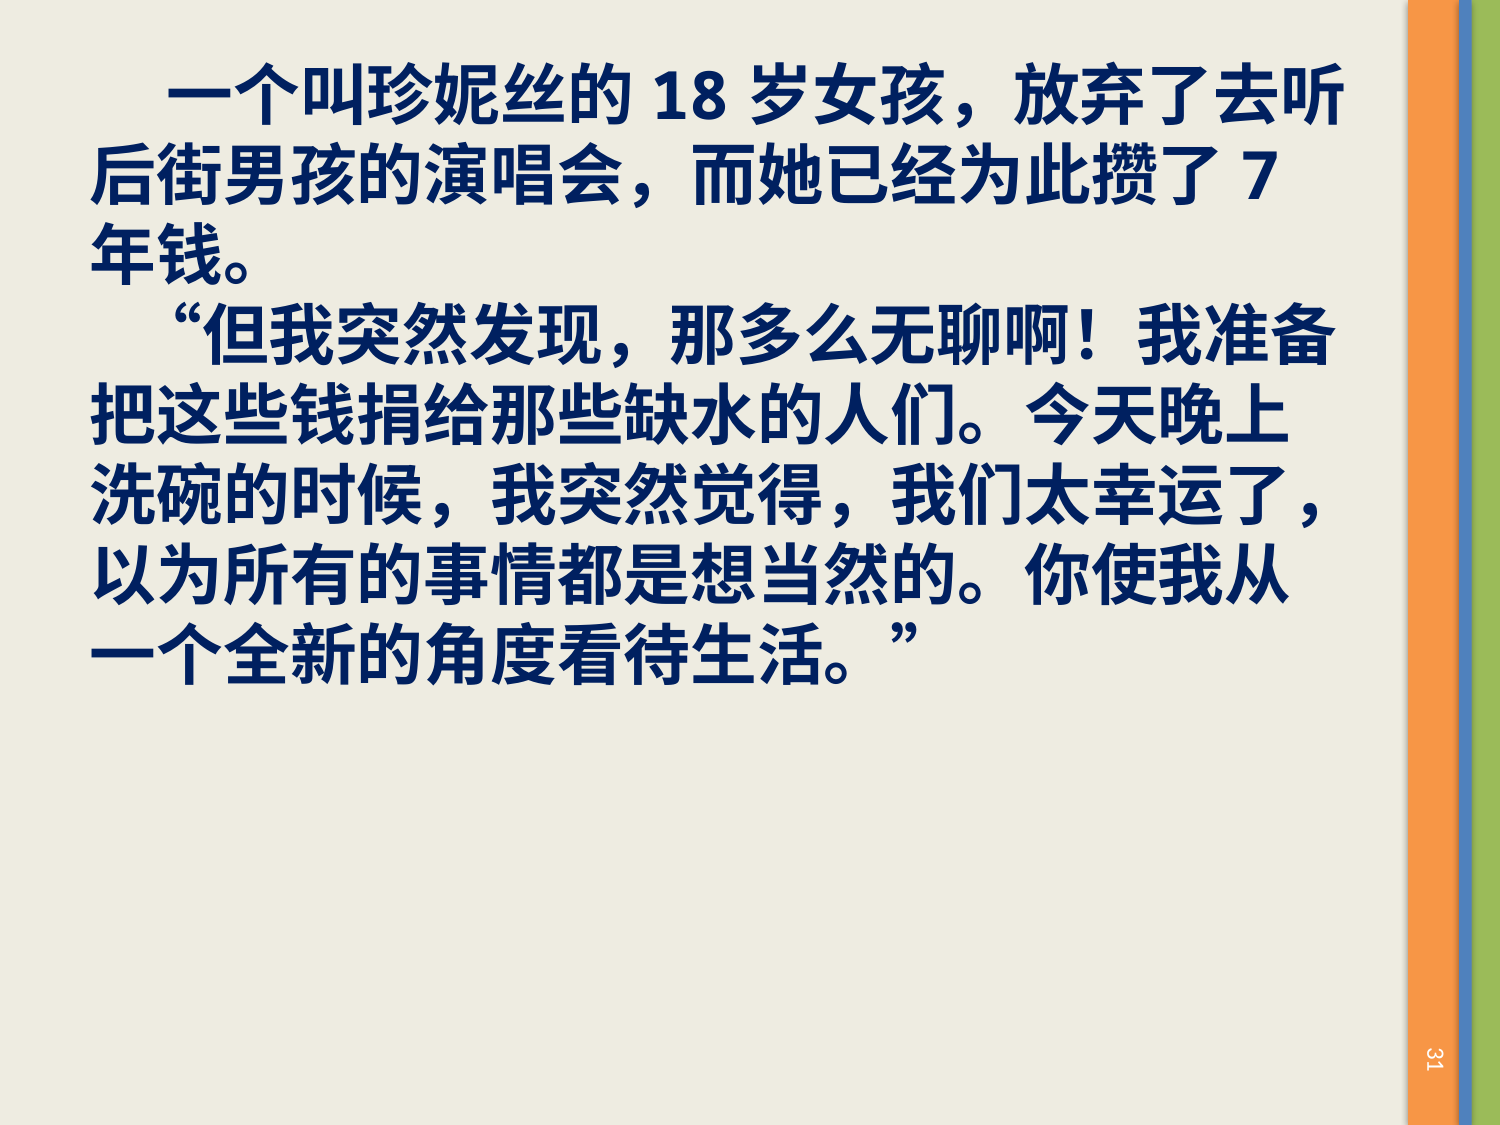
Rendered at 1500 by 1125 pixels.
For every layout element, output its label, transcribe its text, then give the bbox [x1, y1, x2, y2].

slide_number 31 [1407, 928, 1468, 1088]
text_box 一个叫珍妮丝的18岁女孩，放弃了去听后街男孩的演唱会，而她已经为此攒了7年钱。 “但我突然发现，那多么无聊啊！我准备把这些钱捐给那些缺水的人们。今天晚上洗碗的时候，我突然觉得，我们太幸运了，以为所有的事情都是想当然的。你使我从一个全新的角度看待生活。” [74, 45, 1363, 1043]
